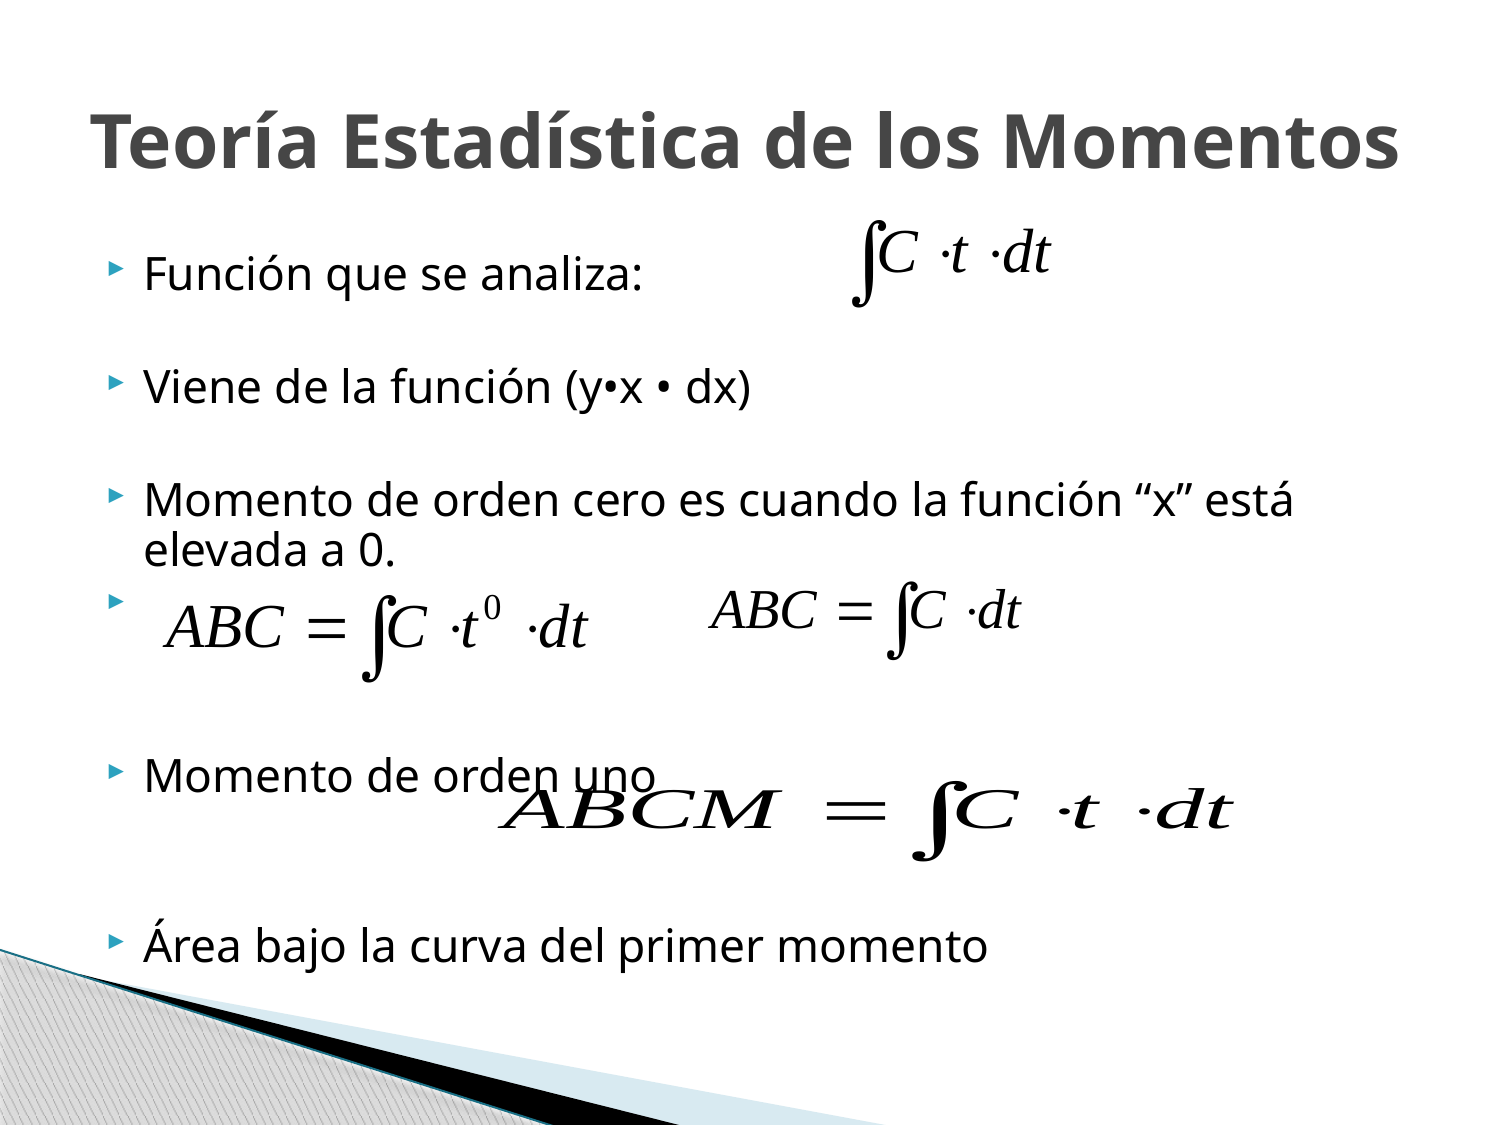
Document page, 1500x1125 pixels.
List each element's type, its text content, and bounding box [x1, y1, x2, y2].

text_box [480, 761, 1253, 868]
list Función que se analiza: Viene de la función (y•x • dx) Momento de orden cero es cuando la función “x” está elevada a 0. Momento de orden uno Área bajo la curva del primer momento [74, 242, 1426, 986]
title Teoría Estadística de los Momentos [75, 45, 1425, 233]
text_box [152, 573, 601, 689]
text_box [831, 198, 1067, 314]
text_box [698, 562, 1037, 666]
